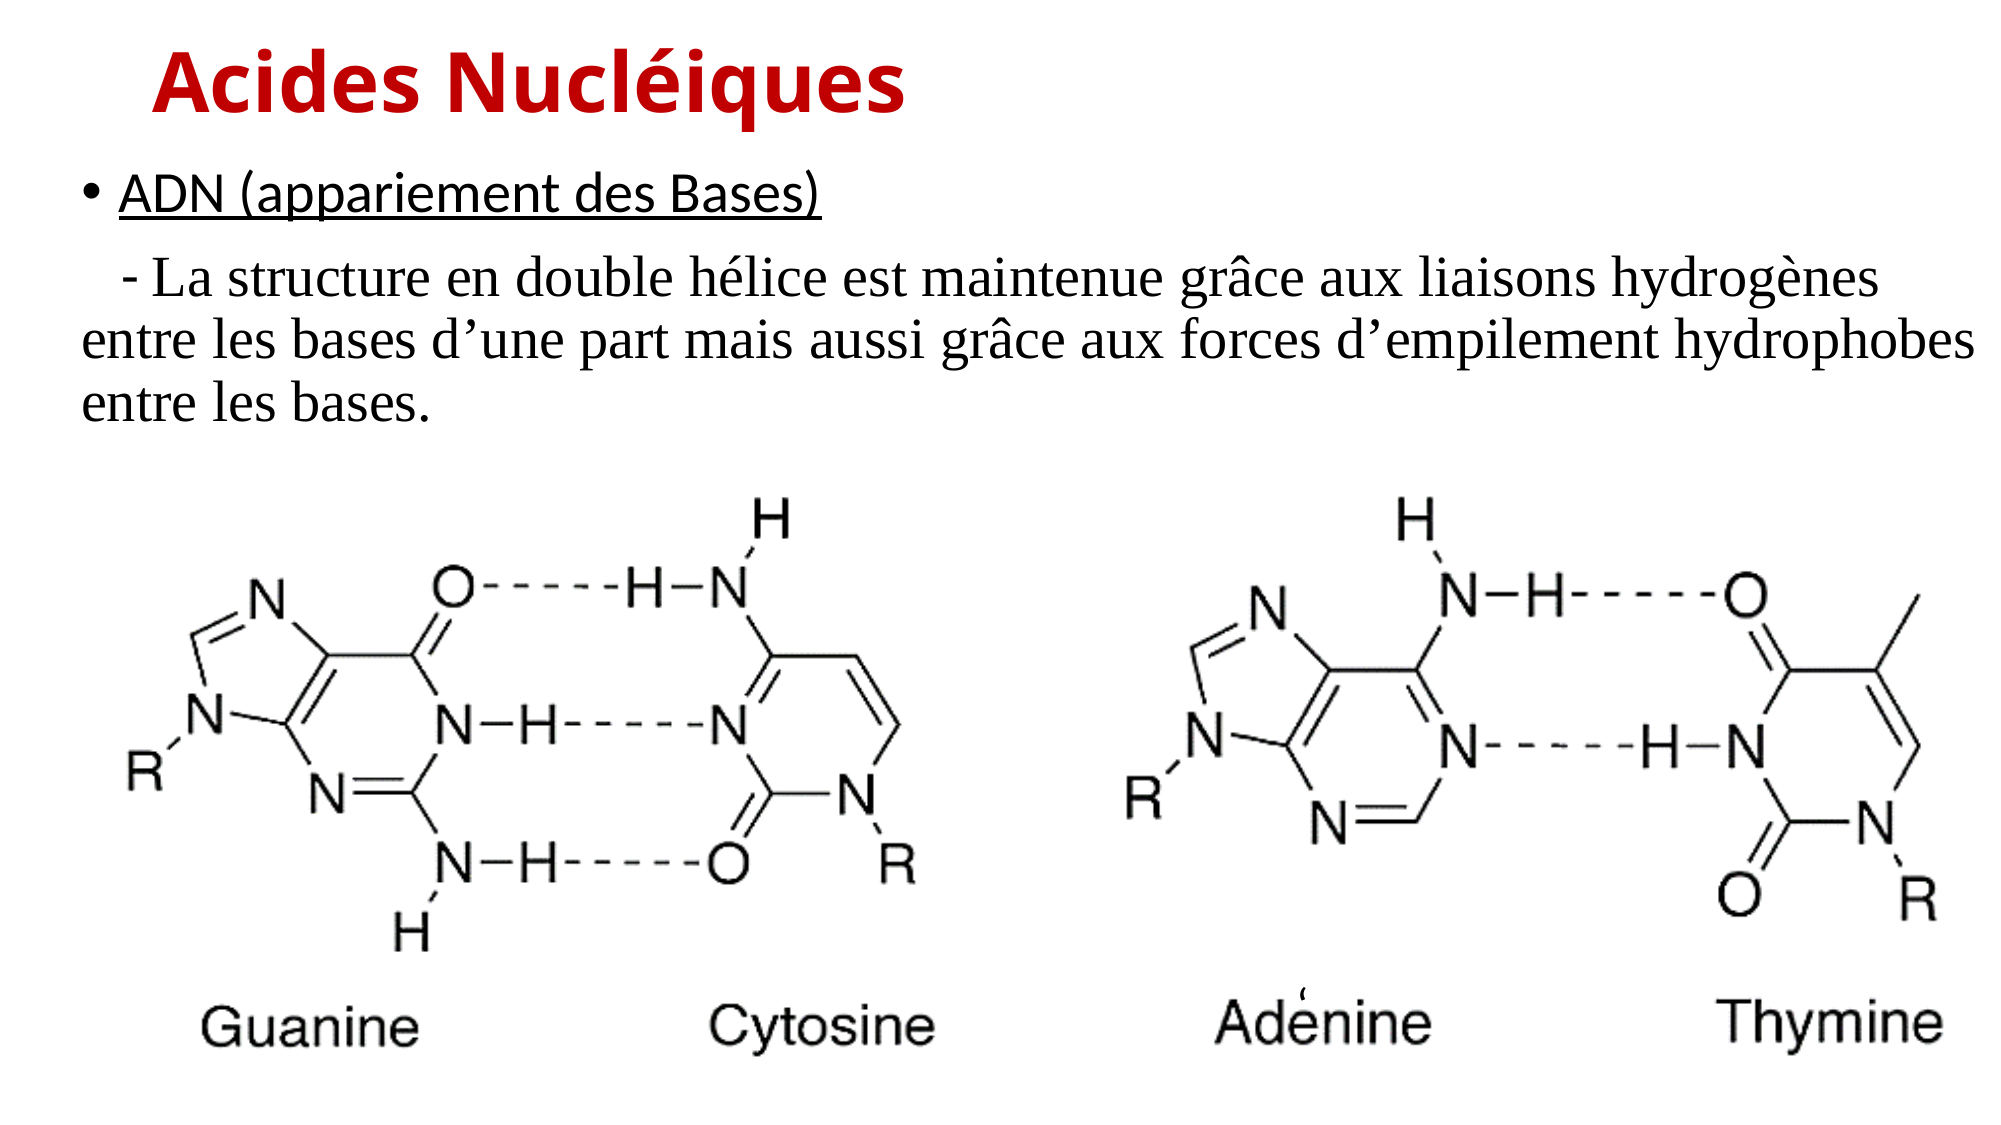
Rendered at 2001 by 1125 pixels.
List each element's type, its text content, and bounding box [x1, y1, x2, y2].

picture [66, 481, 960, 1066]
text_box Acides Nucléiques [137, 59, 1863, 112]
list ADN (appariement des Bases) - La structure en double hélice est maintenue grâce aux liaisons hydrogènes entre les bases d’une part mais aussi grâce aux forces d’empilement hydrophobes entre les bases. [66, 154, 2000, 1125]
picture [1105, 481, 1970, 1066]
